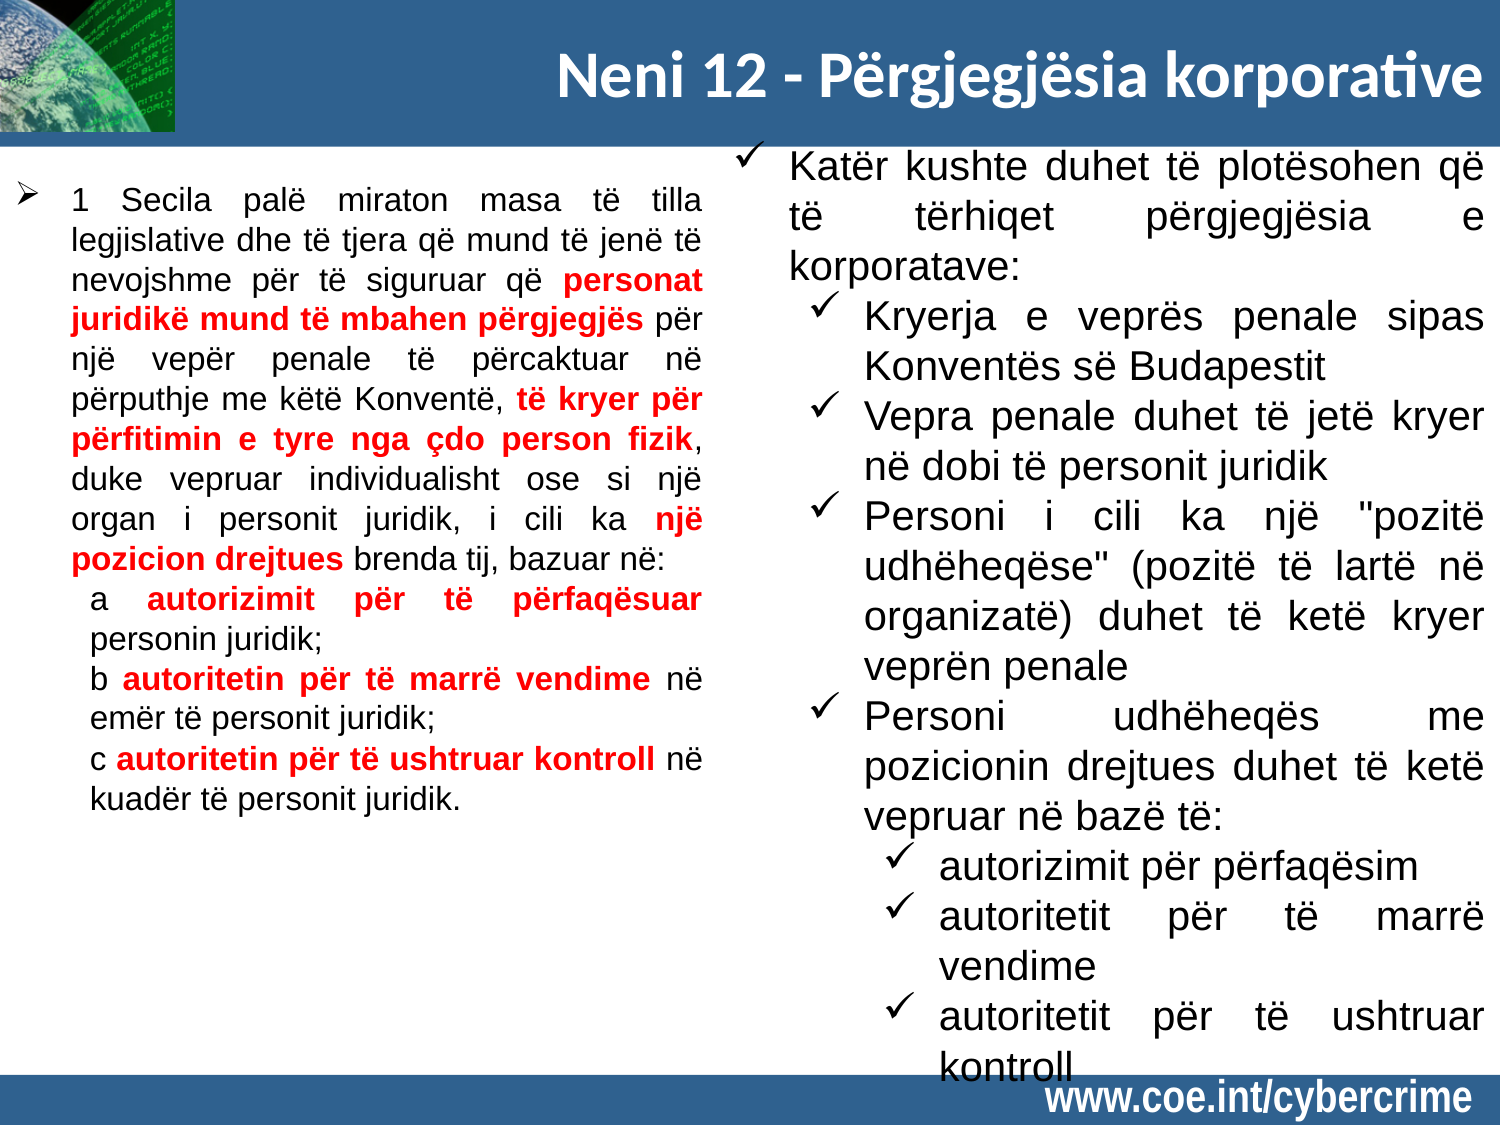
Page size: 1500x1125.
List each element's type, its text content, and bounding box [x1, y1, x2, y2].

text_box Neni 12 - Përgjegjësia korporative [0, 0, 1500, 149]
picture [0, 0, 175, 132]
text_box 1 Secila palë miraton masa të tilla legjislative dhe të tjera që mund të jenë të nevojshme për të siguruar që personat juridikë mund të mbahen përgjegjës për një vepër penale të përcaktuar në përputhje me këtë Konventë, të kryer për përfitimin e tyre nga çdo person fizik, duke vepruar individualisht ose si një organ i personit juridik, i cili ka një pozicion drejtues brenda tij, bazuar në: a autorizimit për të përfaqësuar personin juridik; b autoritetin për të marrë vendime në emër të personit juridik; c autoritetin për të ushtruar kontroll në kuadër të personit juridik. [0, 170, 717, 824]
text_box Katër kushte duhet të plotësohen që të tërhiqet përgjegjësia e korporatave: Kryerja e veprës penale sipas Konventës së Budapestit Vepra penale duhet të jetë kryer në dobi të personit juridik Personi i cili ka një "pozitë udhëheqëse" (pozitë të lartë në organizatë) duhet të ketë kryer veprën penale Personi udhëheqës me pozicionin drejtues duhet të ketë vepruar në bazë të: autorizimit për përfaqësim autoritetit për të marrë vendime autoritetit për të ushtruar kontroll [717, 131, 1500, 1097]
text_box www.coe.int/cybercrime [1030, 1097, 1500, 1125]
text_box [0, 1073, 1030, 1125]
